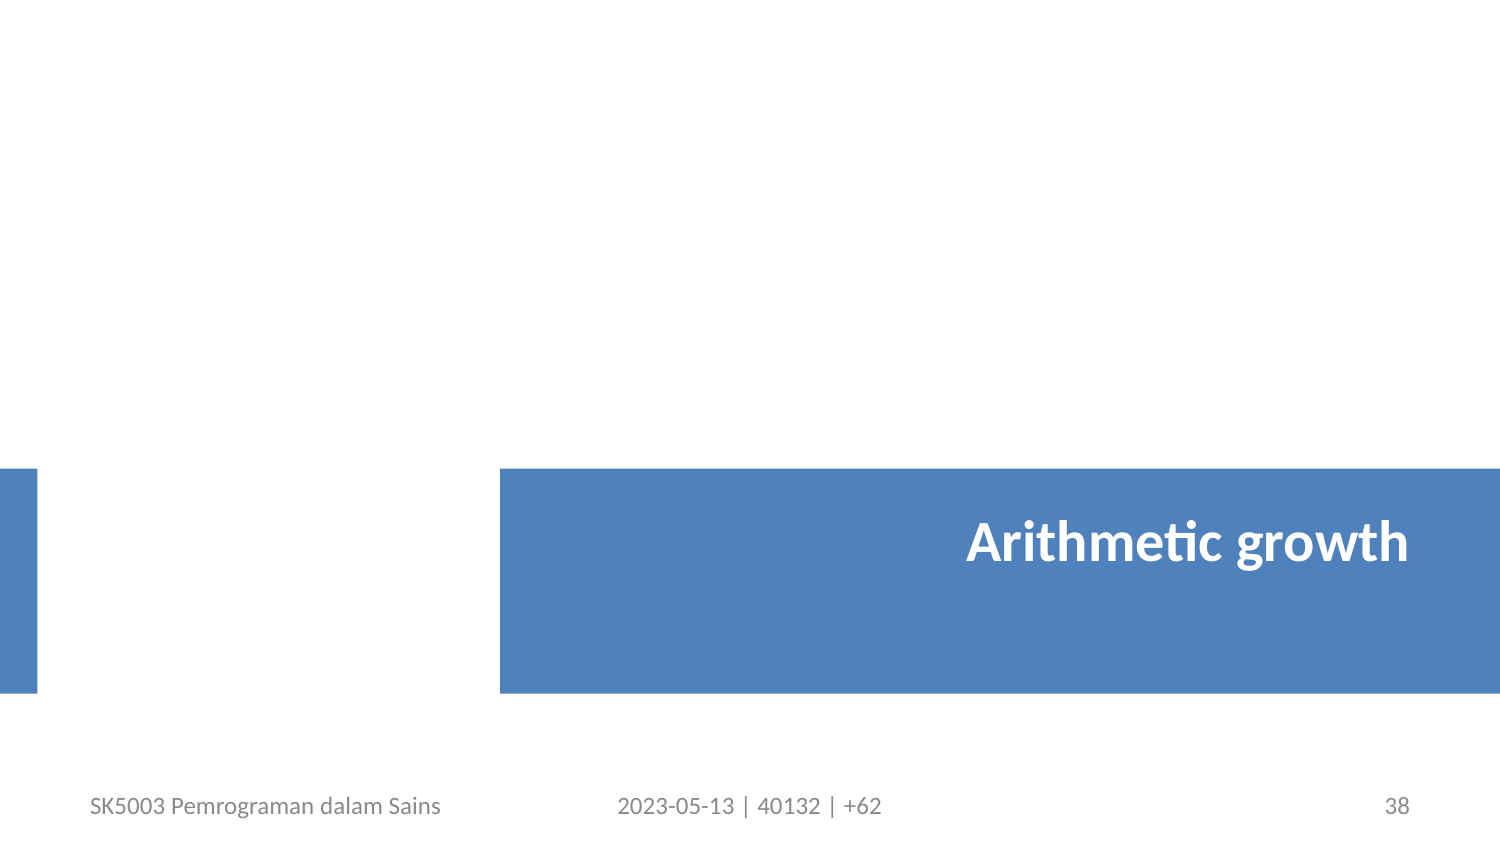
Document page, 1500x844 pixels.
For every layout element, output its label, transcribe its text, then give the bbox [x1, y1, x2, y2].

text_box Arithmetic growth [587, 509, 1425, 666]
footer 2023-05-13 | 40132 | +62 [512, 782, 988, 827]
slide_number SK5003 Pemrograman dalam Sains [75, 782, 463, 827]
slide_number 38 [1074, 782, 1425, 827]
